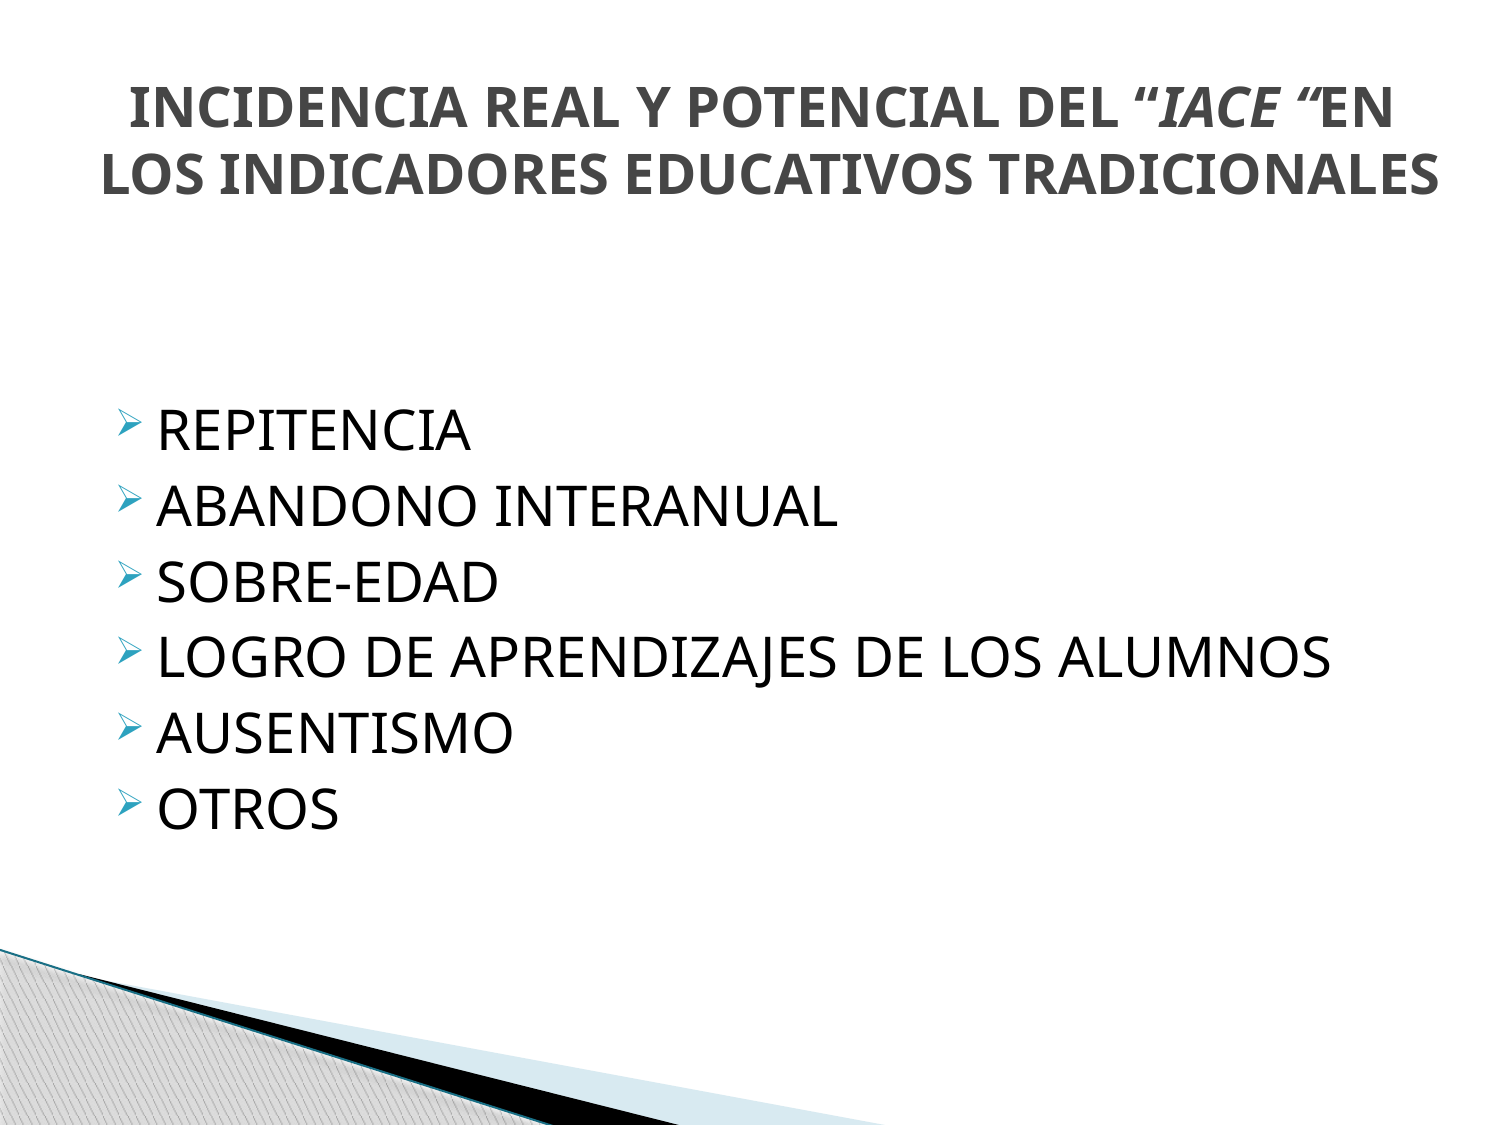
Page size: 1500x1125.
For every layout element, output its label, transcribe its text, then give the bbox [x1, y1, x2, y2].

title INCIDENCIA REAL Y POTENCIAL DEL “IACE “EN LOS INDICADORES EDUCATIVOS TRADICIONALES [75, 45, 1465, 233]
list REPITENCIA ABANDONO INTERANUAL SOBRE-EDAD LOGRO DE APRENDIZAJES DE LOS ALUMNOS AUSENTISMO OTROS [82, 386, 1432, 961]
